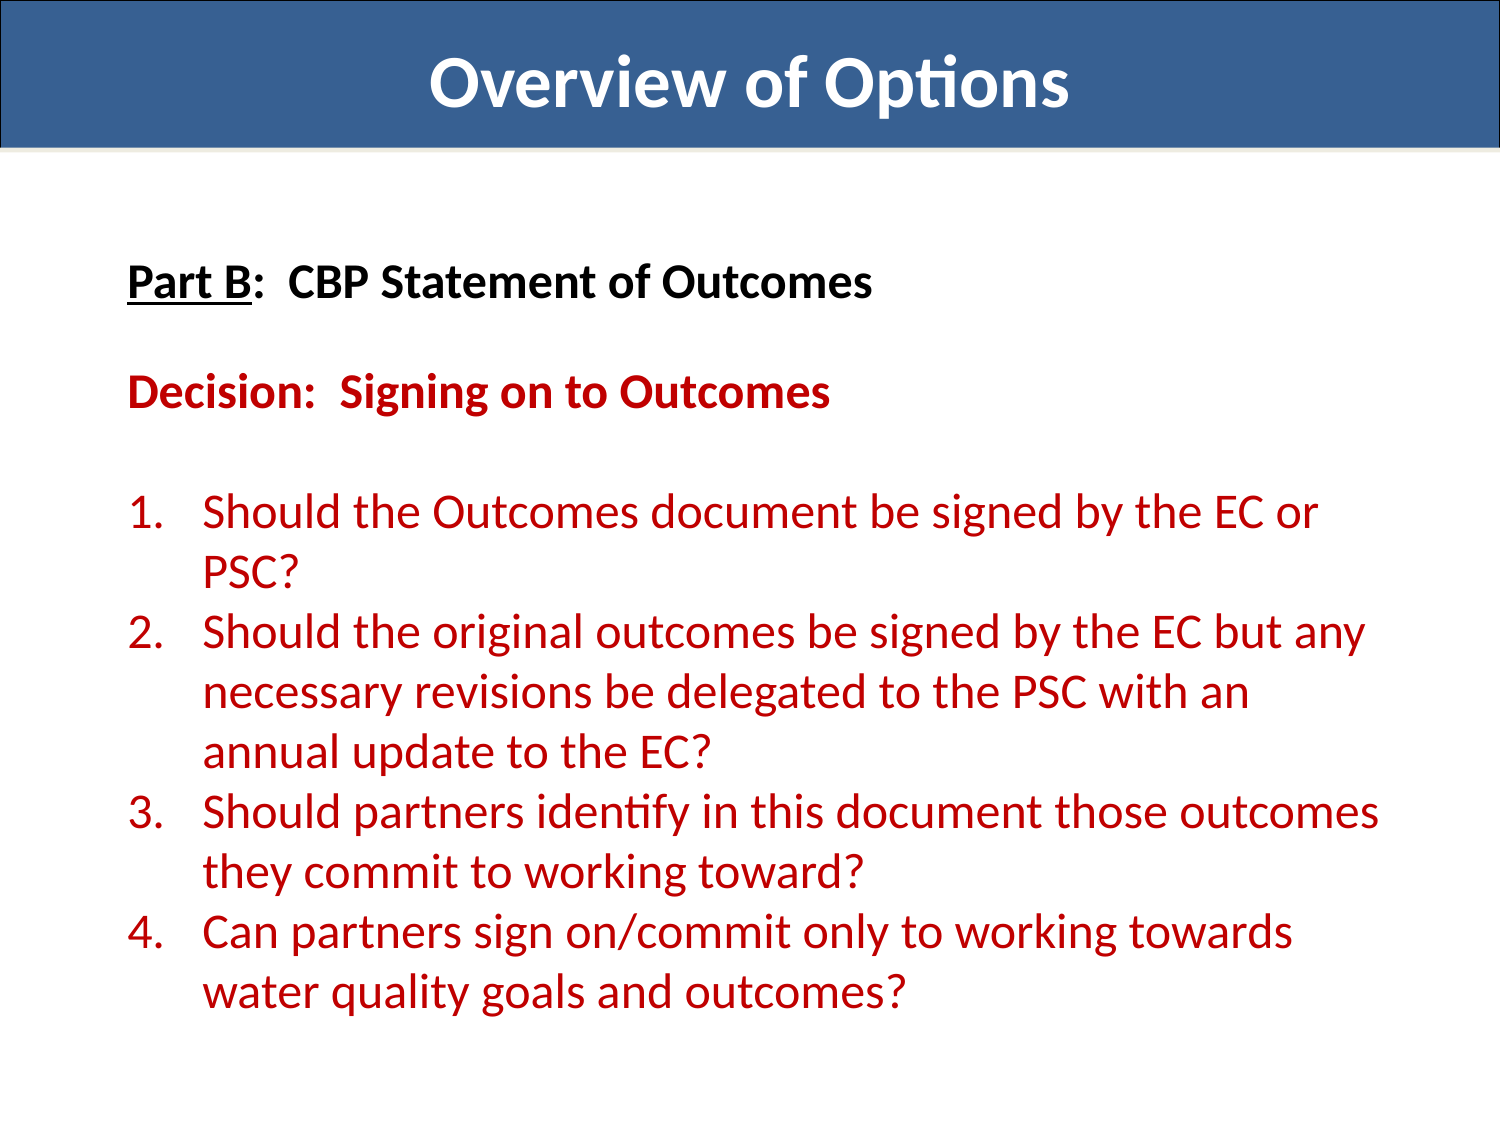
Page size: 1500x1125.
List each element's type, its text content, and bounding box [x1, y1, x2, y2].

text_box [0, 0, 1500, 151]
text_box Part B: CBP Statement of Outcomes Decision: Signing on to Outcomes Should the Outcomes document be signed by the EC or PSC? Should the original outcomes be signed by the EC but any necessary revisions be delegated to the PSC with an annual update to the EC? Should partners identify in this document those outcomes they commit to working toward? Can partners sign on/commit only to working towards water quality goals and outcomes? [112, 210, 1413, 1102]
